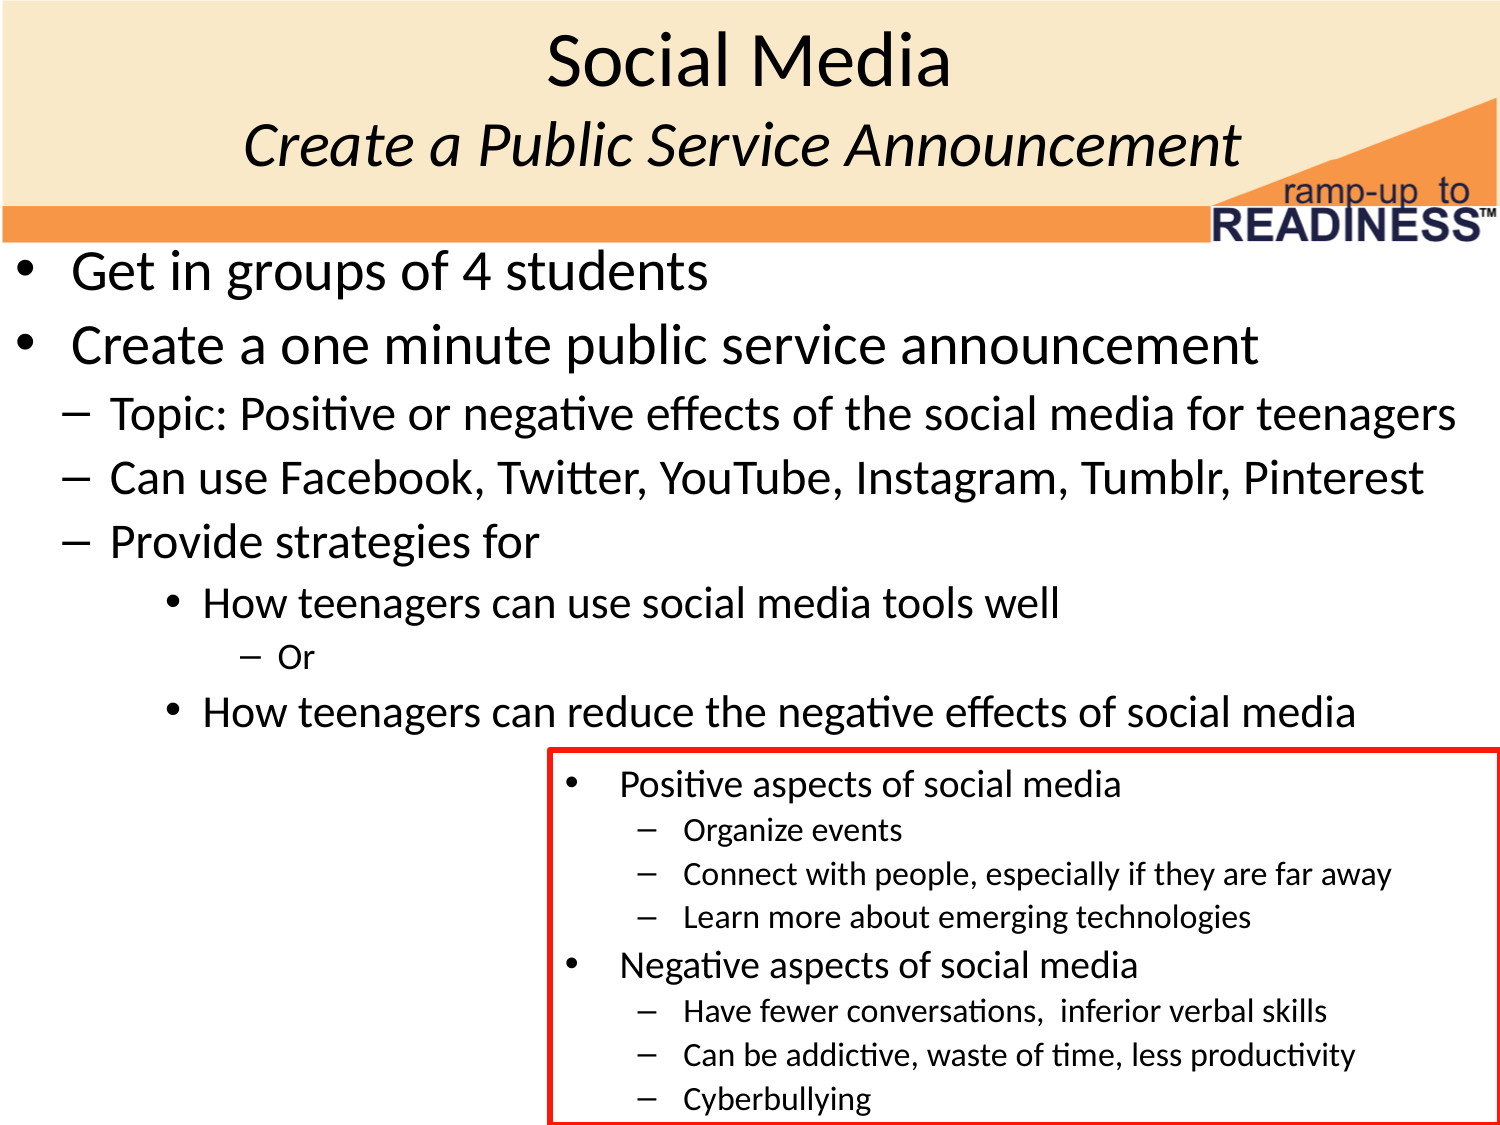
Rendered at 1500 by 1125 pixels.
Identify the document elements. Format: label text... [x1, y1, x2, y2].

picture [0, 188, 1500, 224]
list Get in groups of 4 students Create a one minute public service announcement Topic: Positive or negative effects of the social media for teenagers Can use Facebook, Twitter, YouTube, Instagram, Tumblr, Pinterest Provide strategies for How teenagers can use social media tools well Or How teenagers can reduce the negative effects of social media [0, 224, 1500, 1125]
title Social Media Create a Public Service Announcement [0, 0, 1500, 188]
text_box Positive aspects of social media Organize events Connect with people, especially if they are far away Learn more about emerging technologies Negative aspects of social media Have fewer conversations, inferior verbal skills Can be addictive, waste of time, less productivity Cyberbullying [549, 749, 1500, 1125]
